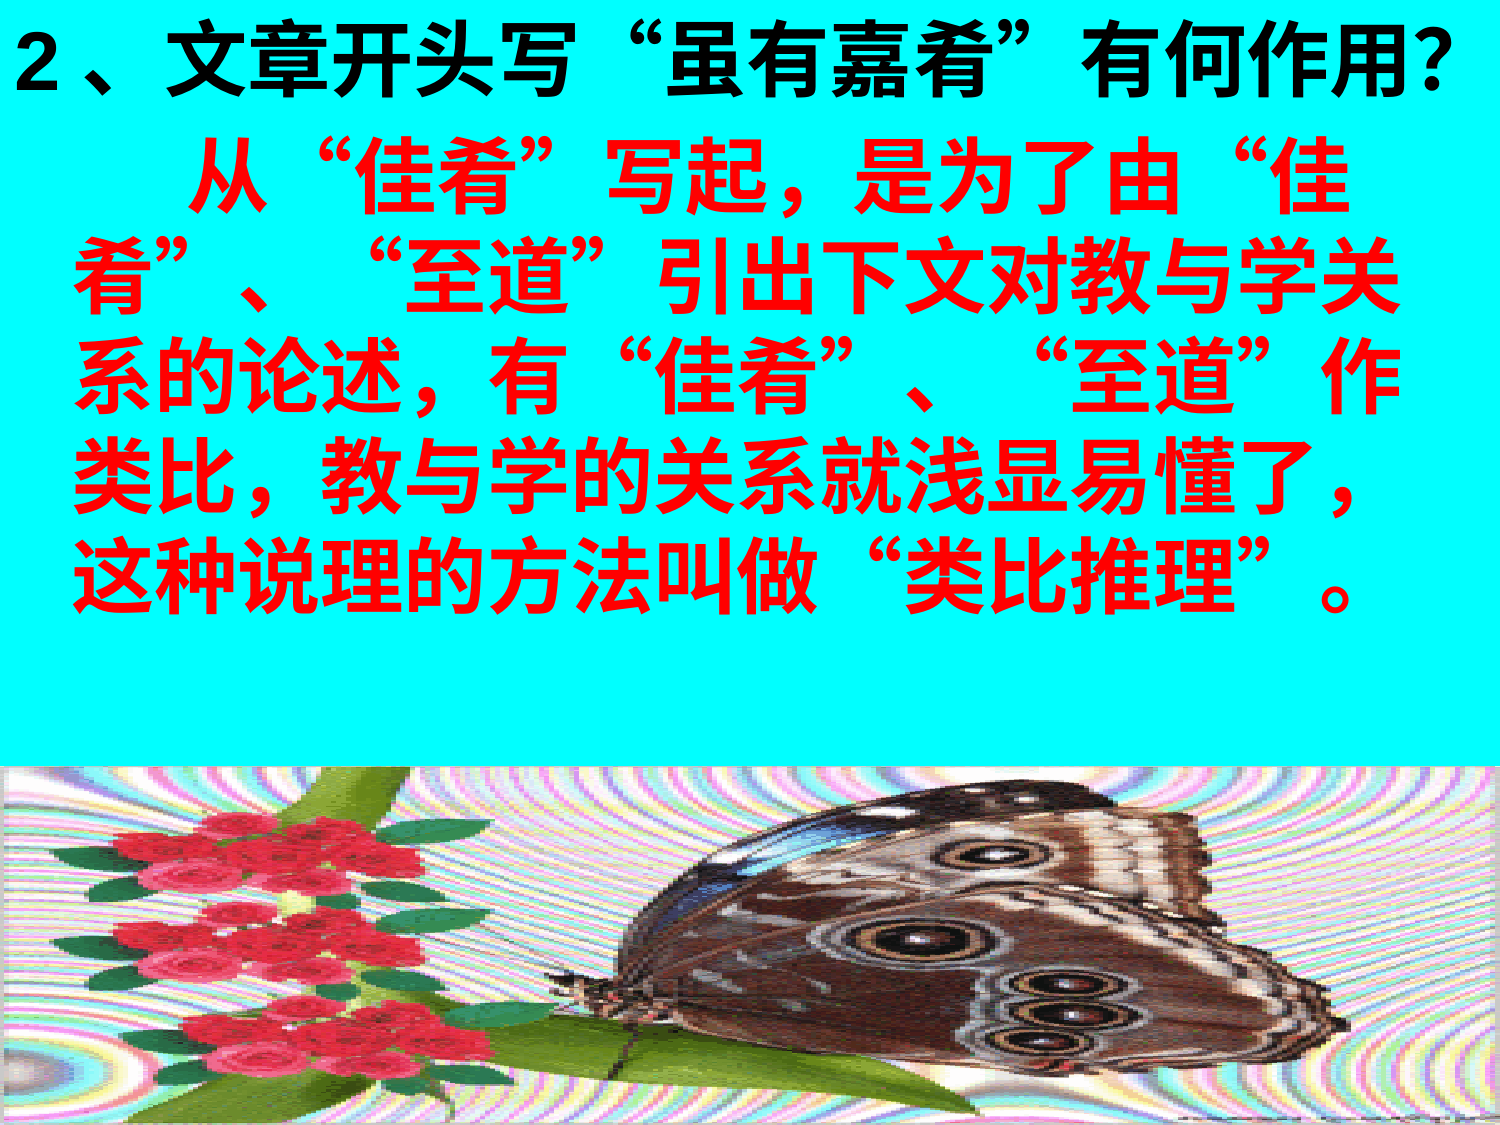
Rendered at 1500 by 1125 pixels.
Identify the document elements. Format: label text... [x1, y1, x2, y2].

picture [0, 766, 1500, 1125]
list 2、文章开头写“虽有嘉肴”有何作用？ 从“佳肴”写起，是为了由“佳肴”、“至道”引出下文对教与学关系的论述，有“佳肴”、“至道”作类比，教与学的关系就浅显易懂了，这种说理的方法叫做“类比推理”。 [0, 0, 1500, 766]
